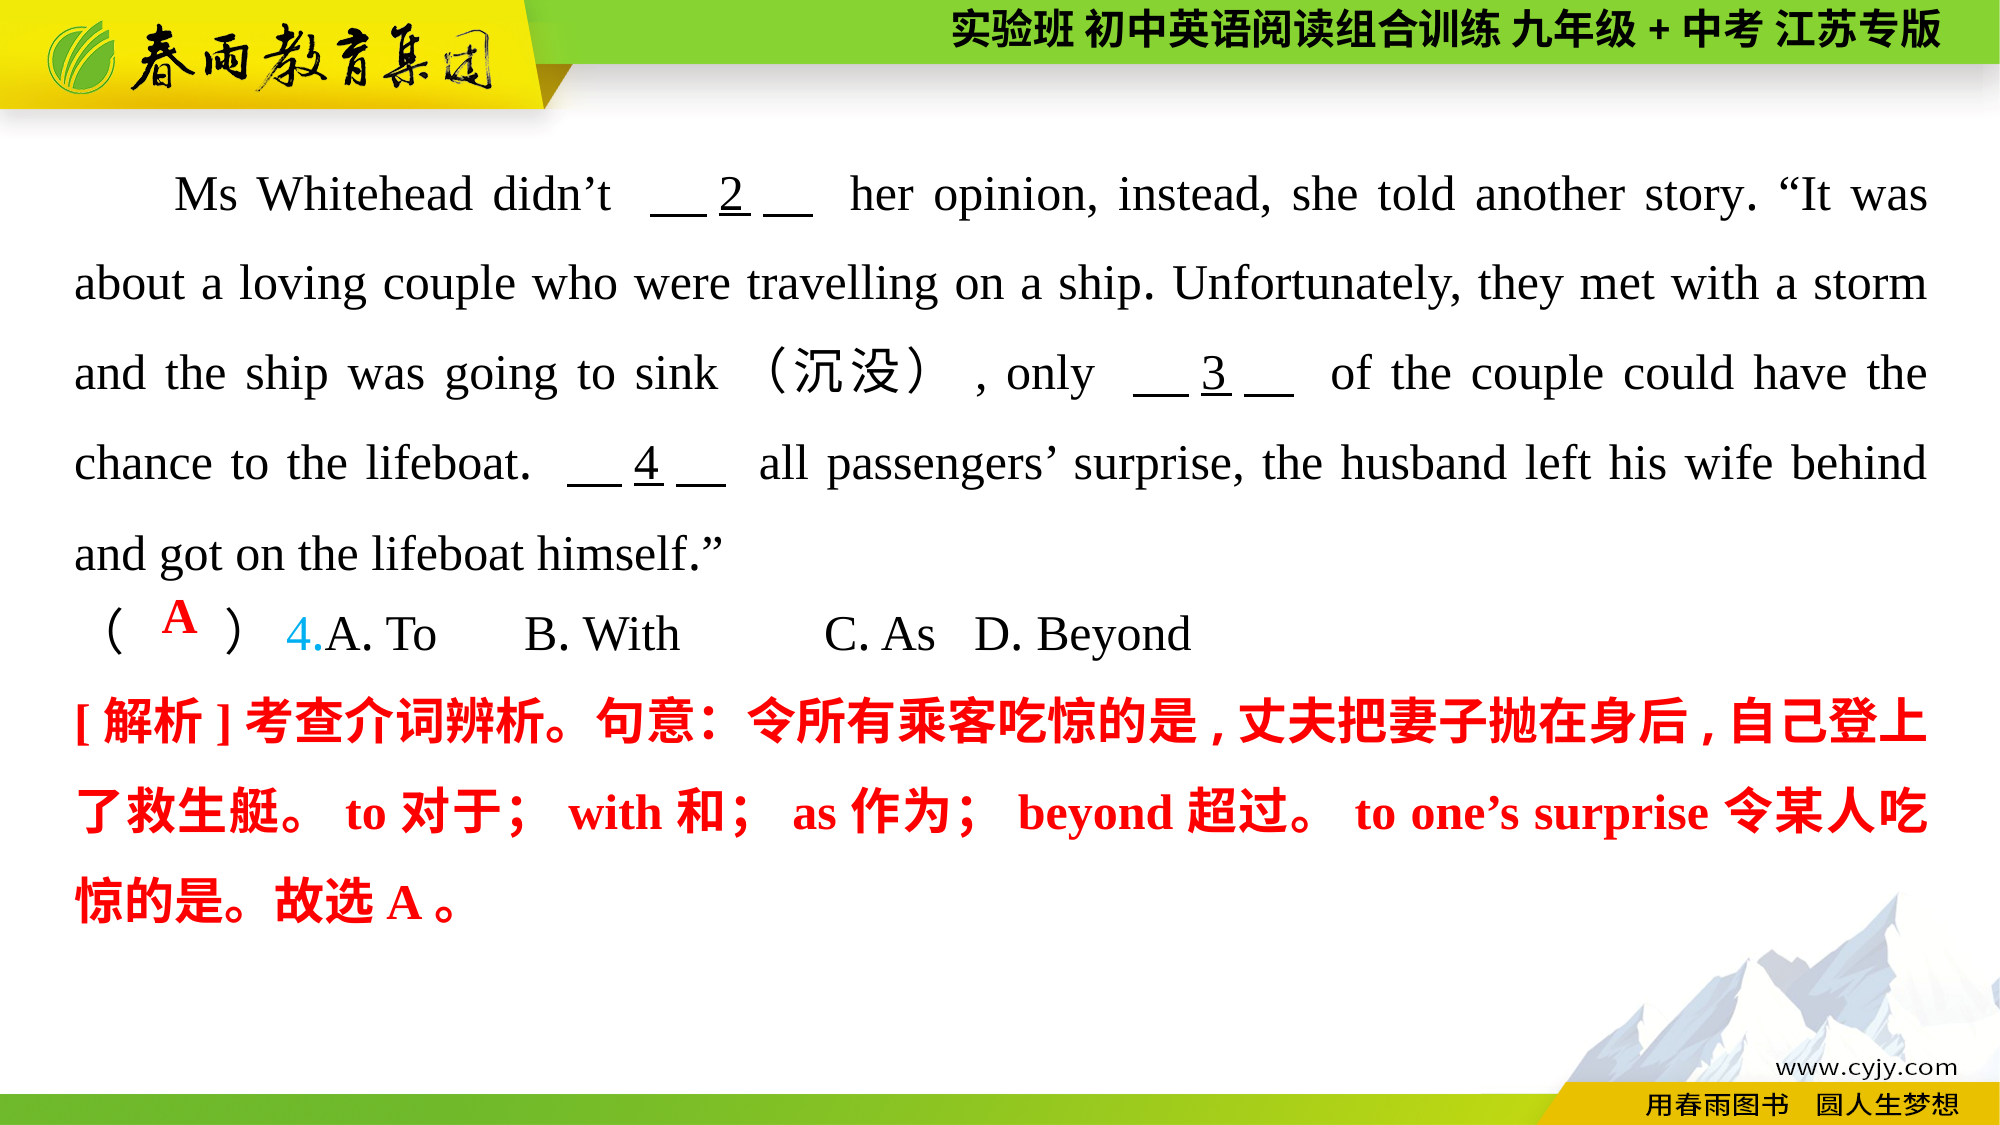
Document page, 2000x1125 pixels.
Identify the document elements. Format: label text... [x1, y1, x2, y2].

text_box （ ）4.A. To B. With C. As D. Beyond [59, 562, 1944, 652]
text_box A [146, 576, 213, 651]
text_box [解析]考查介词辨析。句意：令所有乘客吃惊的是,丈夫把妻子抛在身后,自己登上了救生艇。to对于；with和；as作为；beyond超过。to one’s surprise令某人吃惊的是。故选A。 [59, 652, 1944, 938]
list Ms Whitehead didn’t 2 her opinion, instead, she told another story. “It was about a loving couple who were travelling on a ship. Unfortunately, they met with a storm and the ship was going to sink（沉没）, only 3 of the couple could have the chance to the lifeboat. 4 all passengers’ surprise, the husband left his wife behind and got on the lifeboat himself.” [59, 122, 1944, 562]
picture [0, 0, 2000, 1125]
